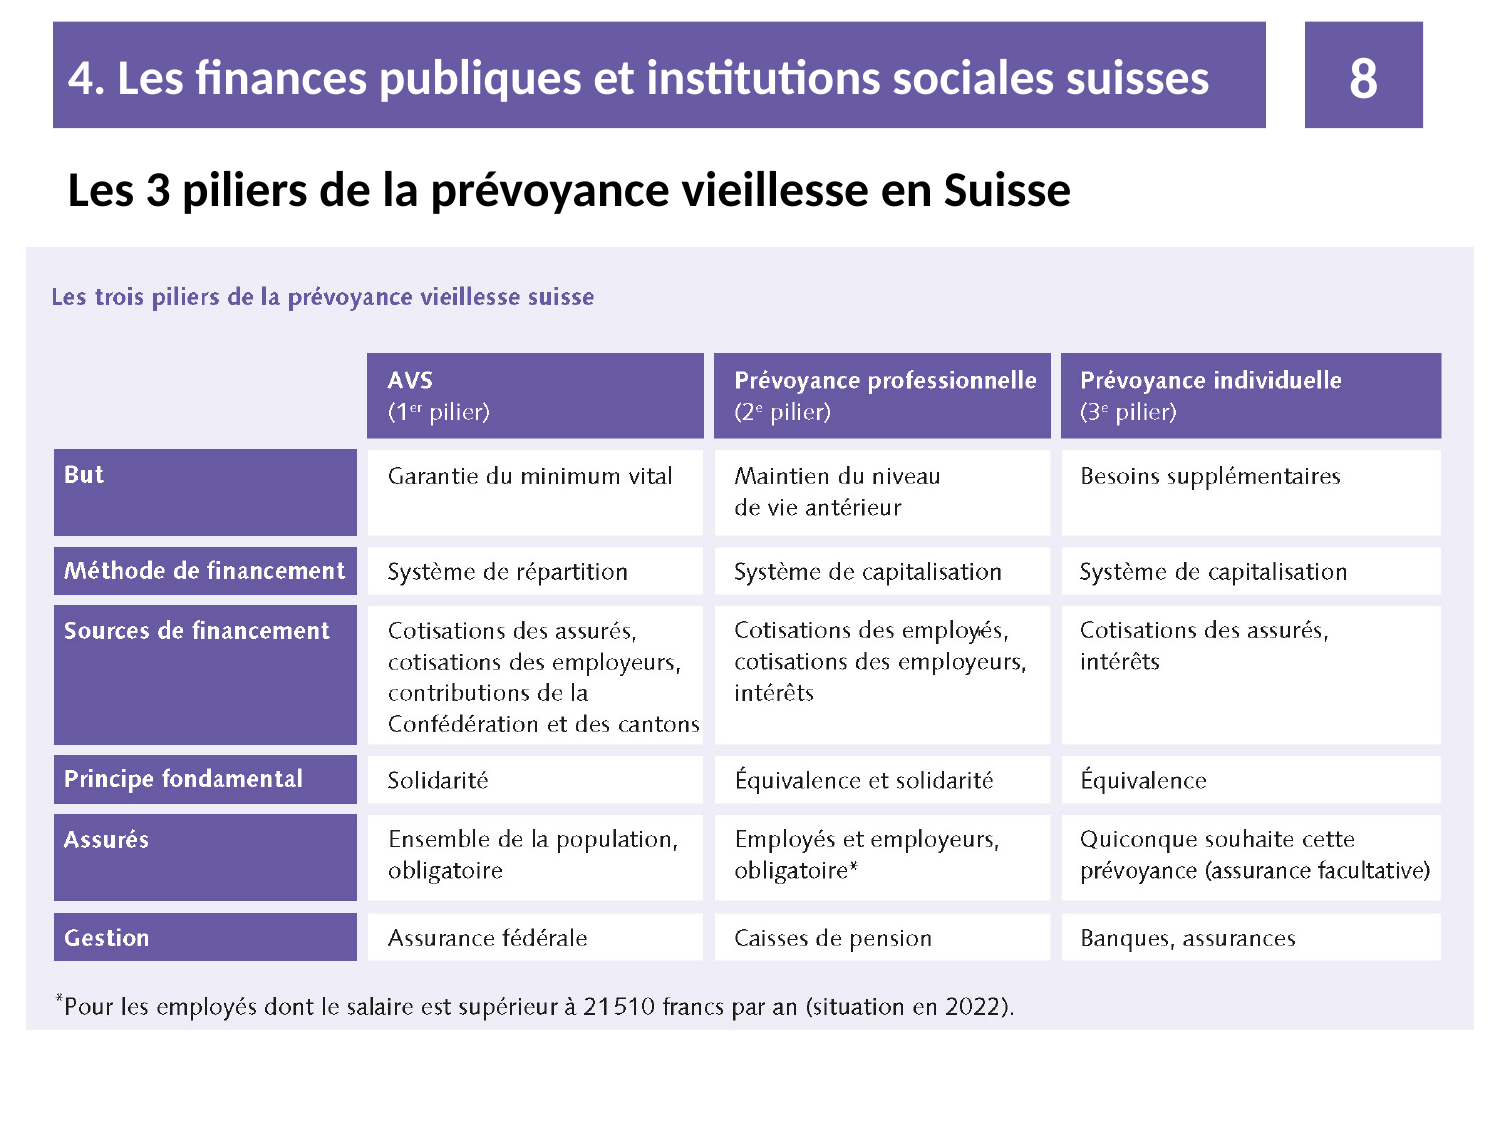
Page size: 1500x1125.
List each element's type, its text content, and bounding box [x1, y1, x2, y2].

text_box Les 3 piliers de la prévoyance vieillesse en Suisse [53, 148, 1415, 224]
picture [25, 247, 1474, 1030]
text_box 4. Les finances publiques et institutions sociales suisses [53, 21, 1266, 129]
text_box [770, 176, 1424, 237]
text_box 8 [1305, 21, 1424, 129]
